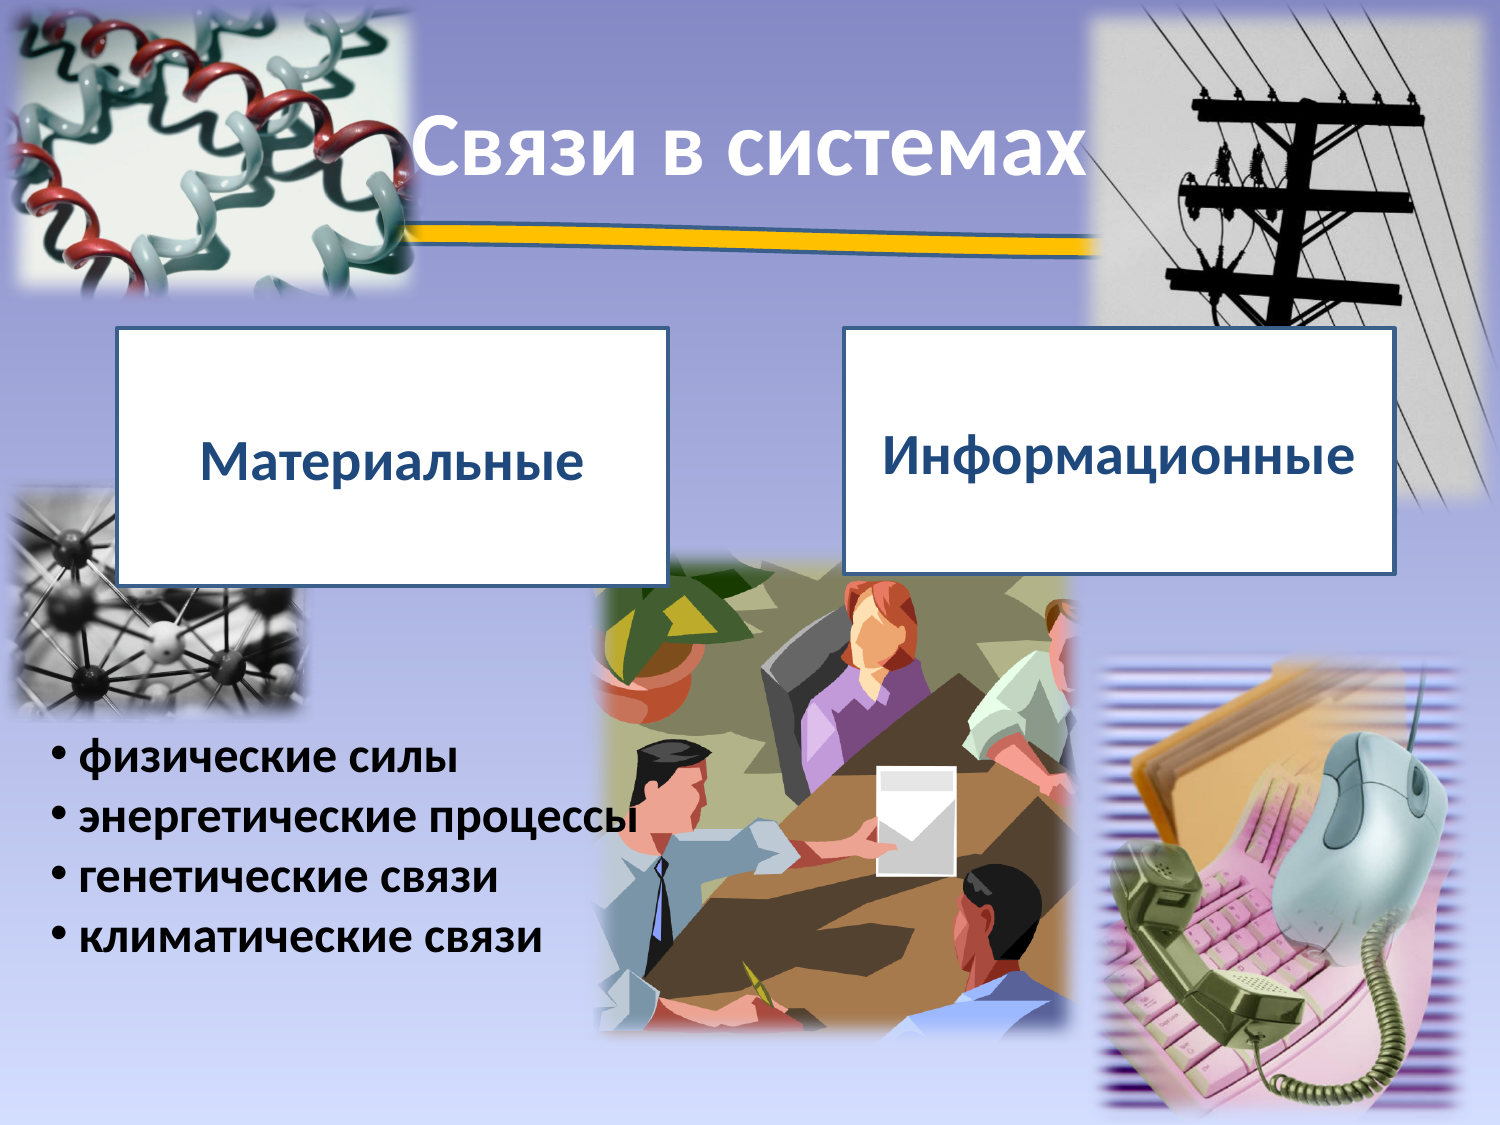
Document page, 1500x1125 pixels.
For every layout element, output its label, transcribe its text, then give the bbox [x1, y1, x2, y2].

title Связи в системах [430, 45, 1066, 233]
text_box [430, 233, 1066, 260]
text_box Информационные [842, 326, 1397, 576]
picture [585, 538, 1472, 1125]
picture [0, 0, 427, 305]
picture [0, 473, 317, 727]
text_box Материальные [115, 326, 670, 588]
text_box физические силы энергетические процессы генетические связи климатические связи [35, 714, 580, 970]
picture [1071, 0, 1500, 516]
